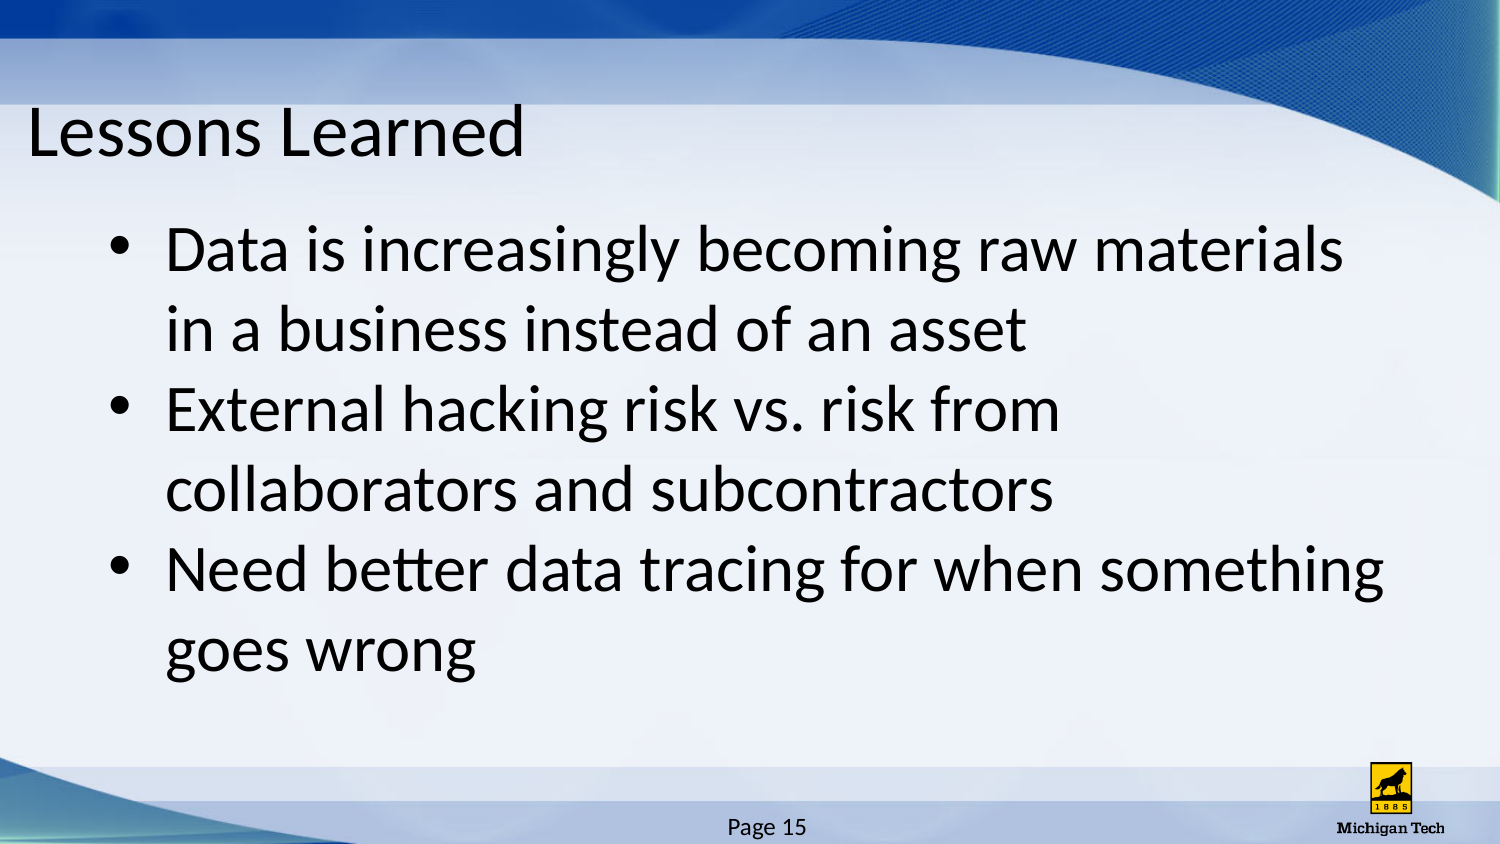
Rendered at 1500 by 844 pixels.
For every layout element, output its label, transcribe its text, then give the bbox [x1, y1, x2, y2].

picture [0, 0, 1500, 844]
list Data is increasingly becoming raw materials in a business instead of an asset External hacking risk vs. risk from collaborators and subcontractors Need better data tracing for when something goes wrong [75, 196, 1425, 797]
title Lessons Learned [12, 56, 1263, 197]
